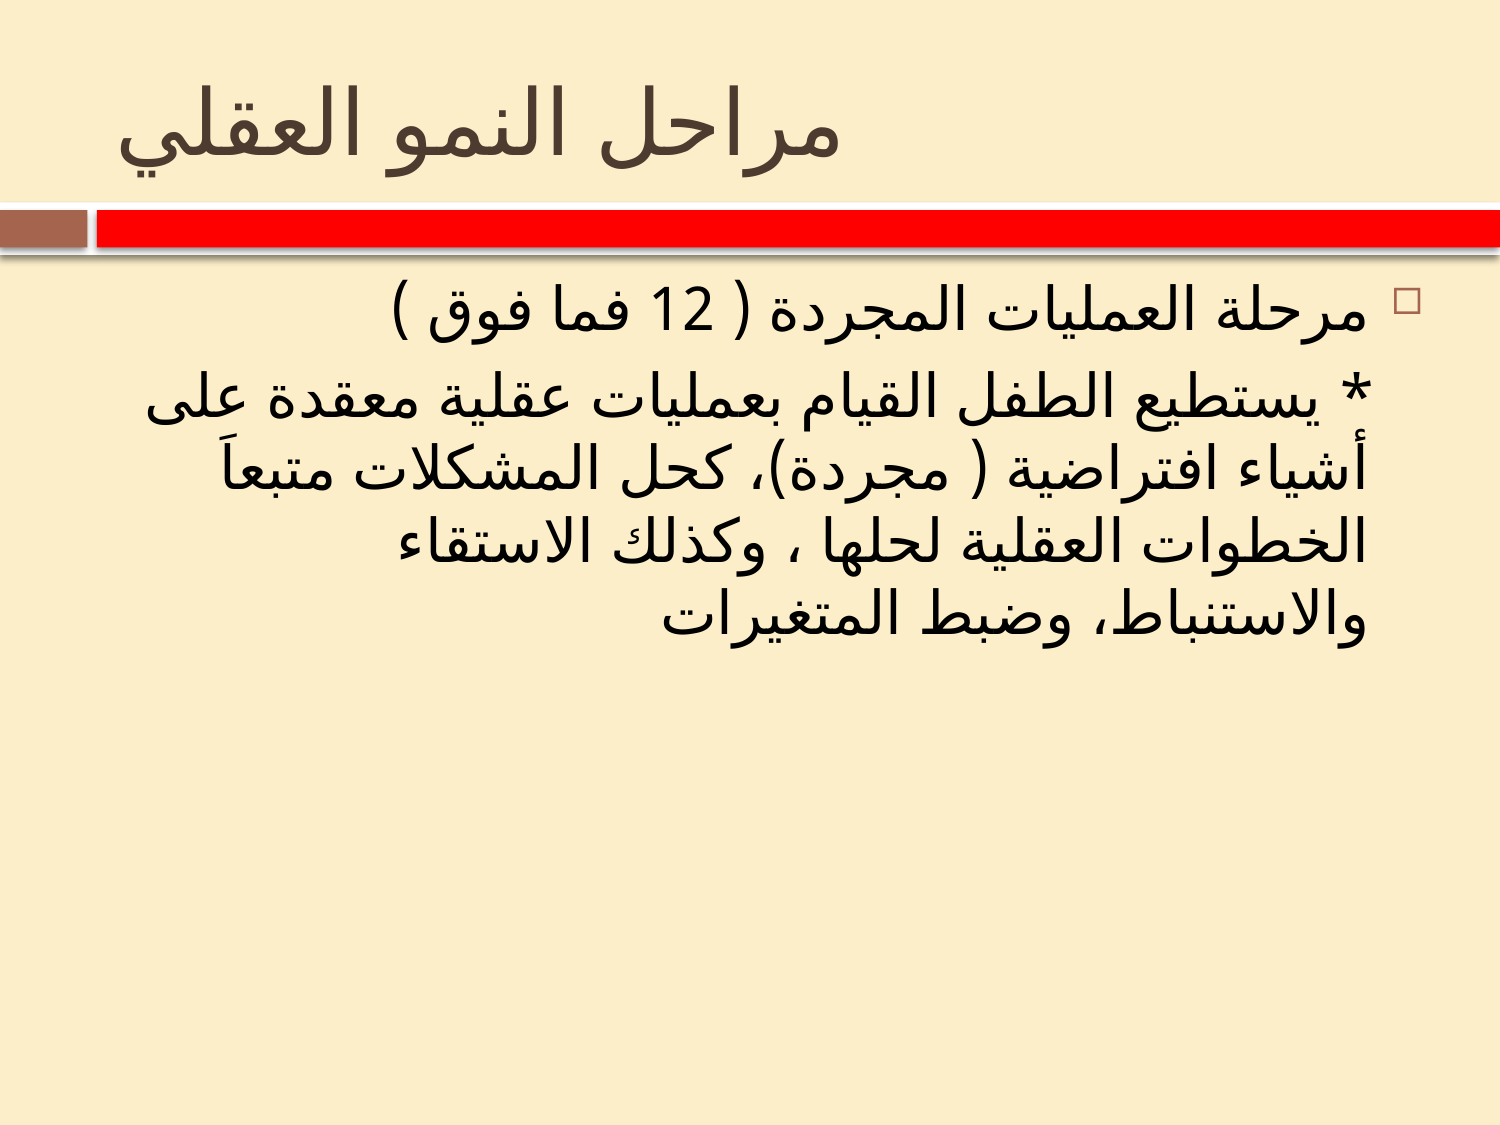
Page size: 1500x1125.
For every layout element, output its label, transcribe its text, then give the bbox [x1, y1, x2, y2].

list مرحلة العمليات المجردة ( 12 فما فوق ) * يستطيع الطفل القيام بعمليات عقلية معقدة على أشياء افتراضية ( مجردة)، كحل المشكلات متبعاَ الخطوات العقلية لحلها ، وكذلك الاستقاء والاستنباط، وضبط المتغيرات [100, 262, 1438, 1000]
title مراحل النمو العقلي [100, 37, 1438, 200]
